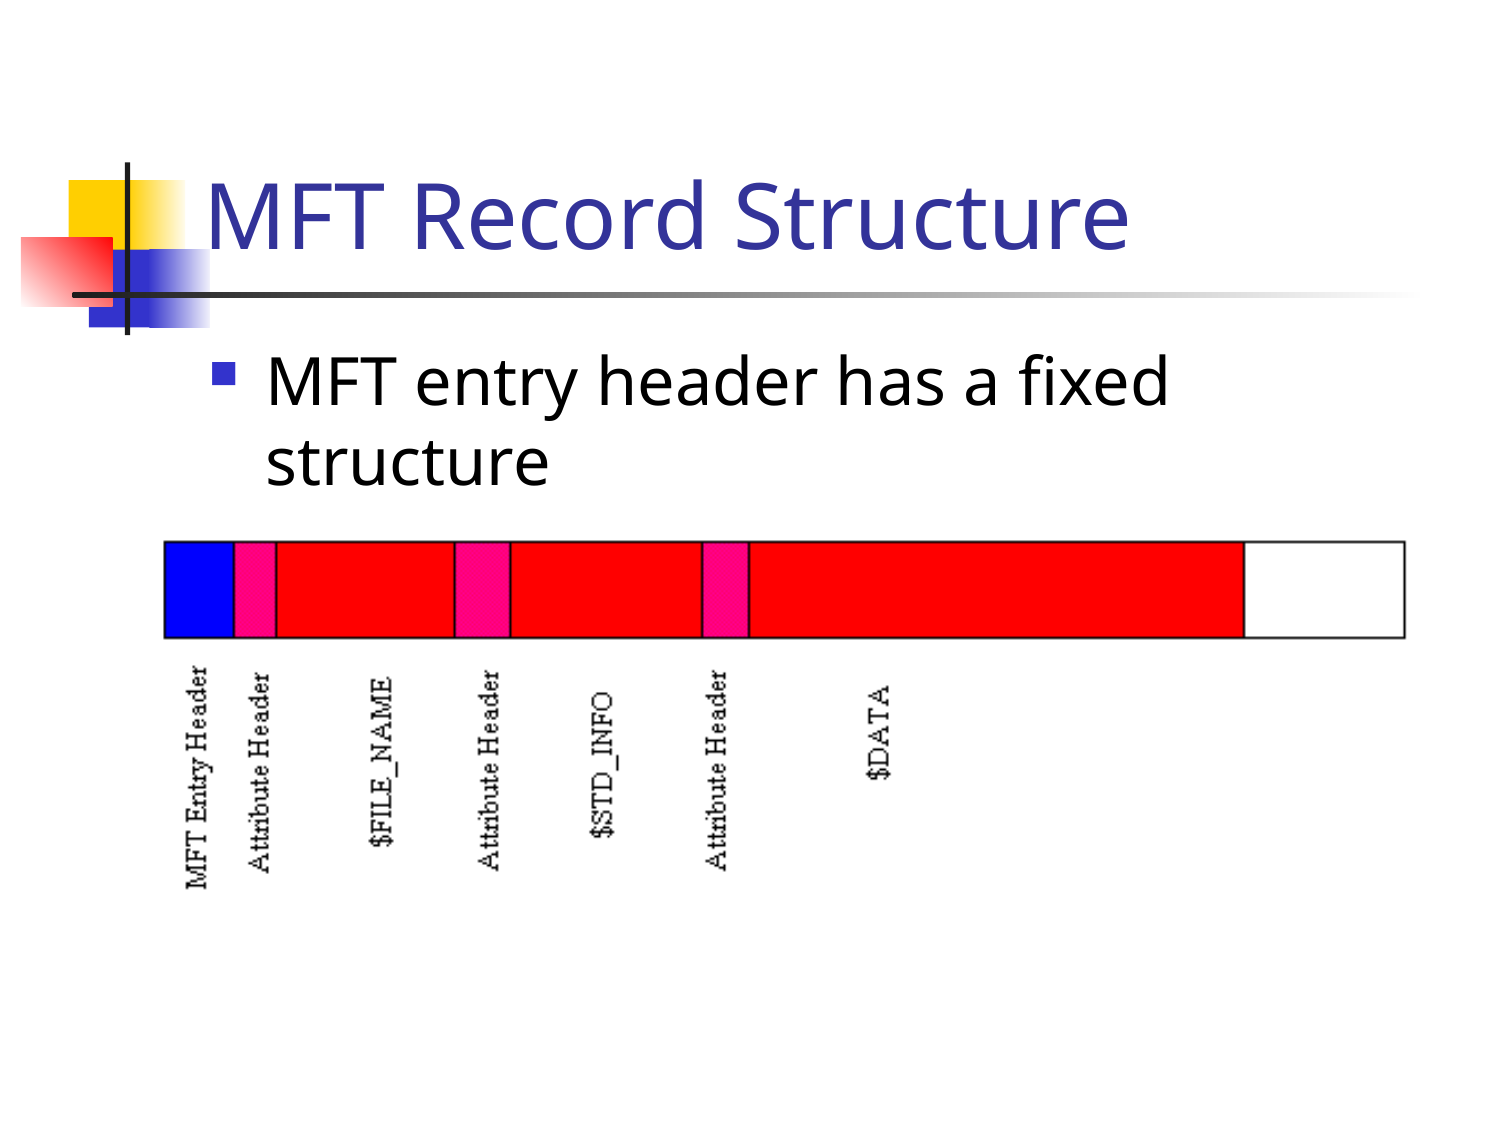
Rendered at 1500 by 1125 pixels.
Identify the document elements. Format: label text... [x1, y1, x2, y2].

title MFT Record Structure [188, 34, 1468, 276]
list MFT entry header has a fixed structure [193, 330, 1470, 713]
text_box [162, 537, 1413, 924]
